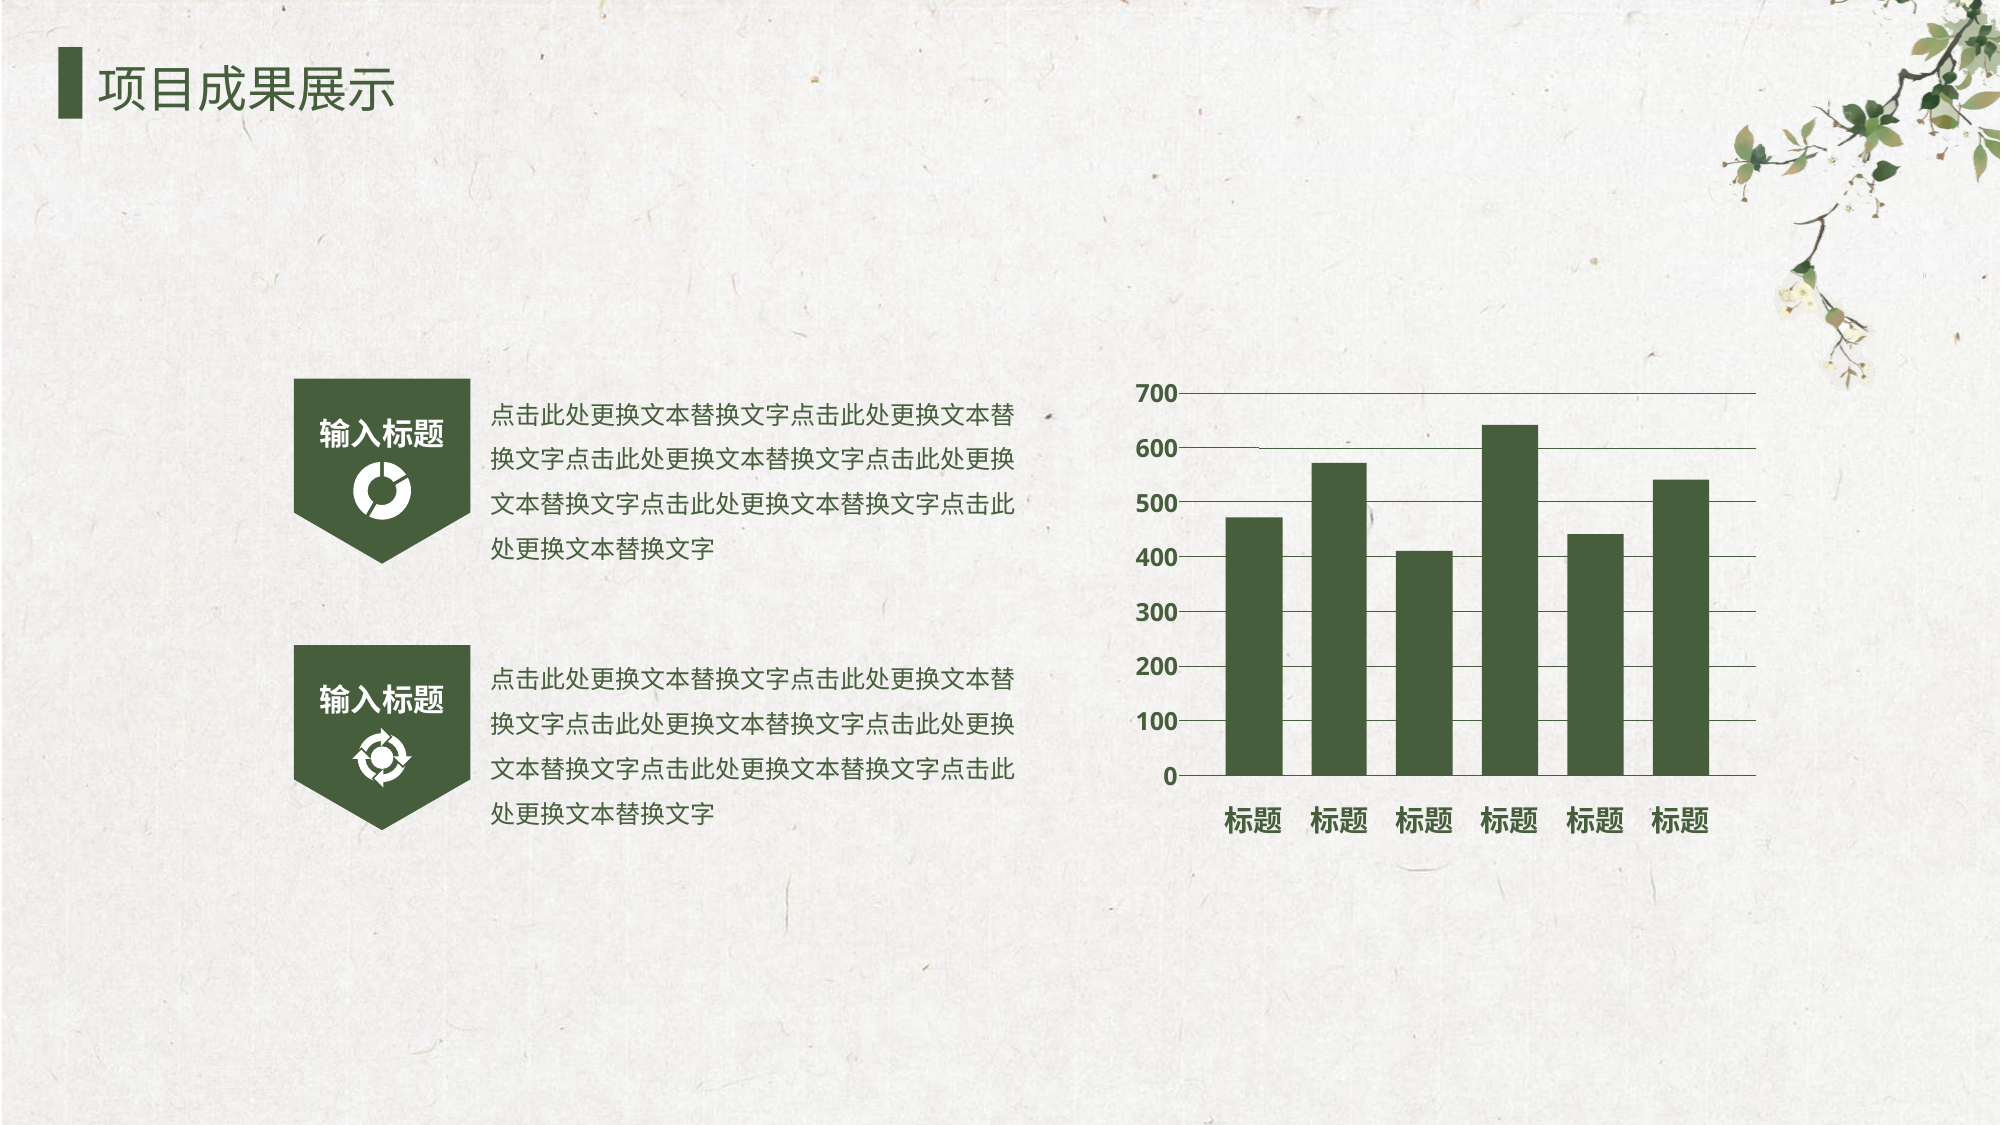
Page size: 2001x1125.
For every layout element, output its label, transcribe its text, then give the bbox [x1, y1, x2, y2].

text_box 100 [1120, 697, 1194, 743]
text_box 700 [1120, 370, 1194, 416]
text_box 标题 [1209, 795, 1294, 845]
text_box [1652, 479, 1710, 776]
text_box [1311, 462, 1367, 776]
text_box 标题 [1379, 795, 1465, 845]
text_box [1395, 550, 1453, 776]
text_box [383, 461, 407, 482]
text_box 500 [1120, 479, 1194, 525]
text_box [1567, 534, 1624, 776]
text_box 输入标题 [293, 378, 471, 564]
text_box 点击此处更换文本替换文字点击此处更换文本替换文字点击此处更换文本替换文字点击此处更换文本替换文字点击此处更换文本替换文字点击此处更换文本替换文字 [479, 378, 1044, 570]
text_box 300 [1120, 588, 1194, 634]
text_box [57, 46, 83, 120]
text_box 标题 [1636, 795, 1726, 845]
text_box 200 [1120, 643, 1194, 689]
text_box 点击此处更换文本替换文字点击此处更换文本替换文字点击此处更换文本替换文字点击此处更换文本替换文字点击此处更换文本替换文字点击此处更换文本替换文字 [479, 643, 1044, 834]
text_box [353, 461, 381, 515]
text_box [1225, 517, 1283, 776]
text_box 600 [1120, 424, 1194, 470]
text_box [352, 727, 412, 788]
text_box 项目成果展示 [82, 50, 569, 125]
text_box 400 [1120, 534, 1194, 580]
picture [1, 0, 2000, 1125]
text_box 标题 [1465, 795, 1551, 845]
text_box 标题 [1294, 795, 1379, 845]
text_box [1481, 424, 1539, 776]
text_box 标题 [1551, 795, 1636, 845]
text_box 输入标题 [293, 645, 471, 831]
text_box [369, 477, 411, 520]
text_box 0 [1148, 752, 1193, 798]
